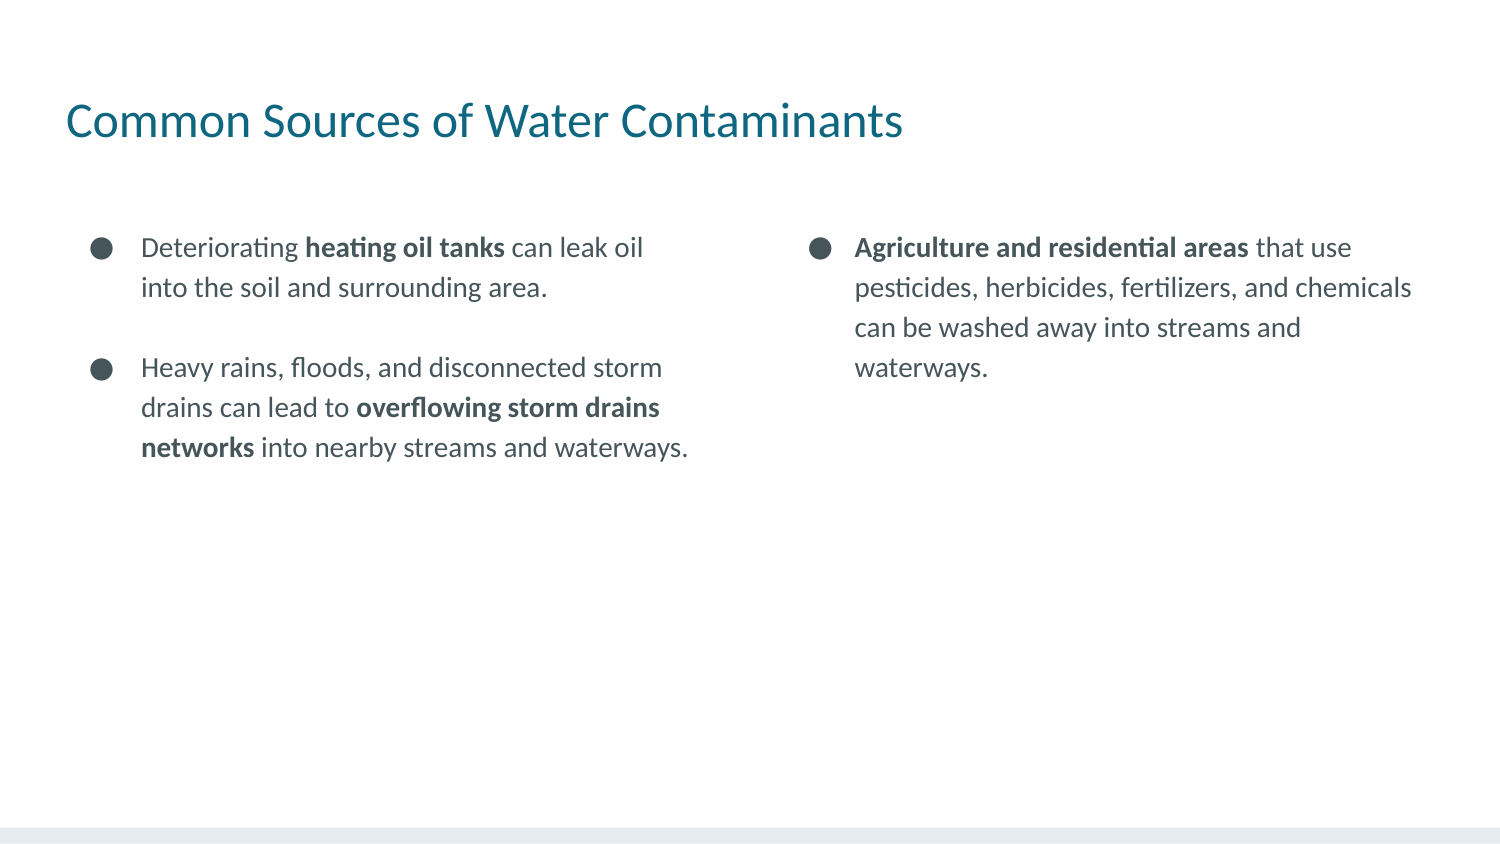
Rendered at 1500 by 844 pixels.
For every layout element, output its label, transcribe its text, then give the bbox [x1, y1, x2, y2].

list Deteriorating heating oil tanks can leak oil into the soil and surrounding area. Heavy rains, floods, and disconnected storm drains can lead to overflowing storm drains networks into nearby streams and waterways. [51, 207, 708, 750]
list Agriculture and residential areas that use pesticides, herbicides, fertilizers, and chemicals can be washed away into streams and waterways. [792, 207, 1449, 750]
title Common Sources of Water Contaminants [51, 72, 1449, 189]
